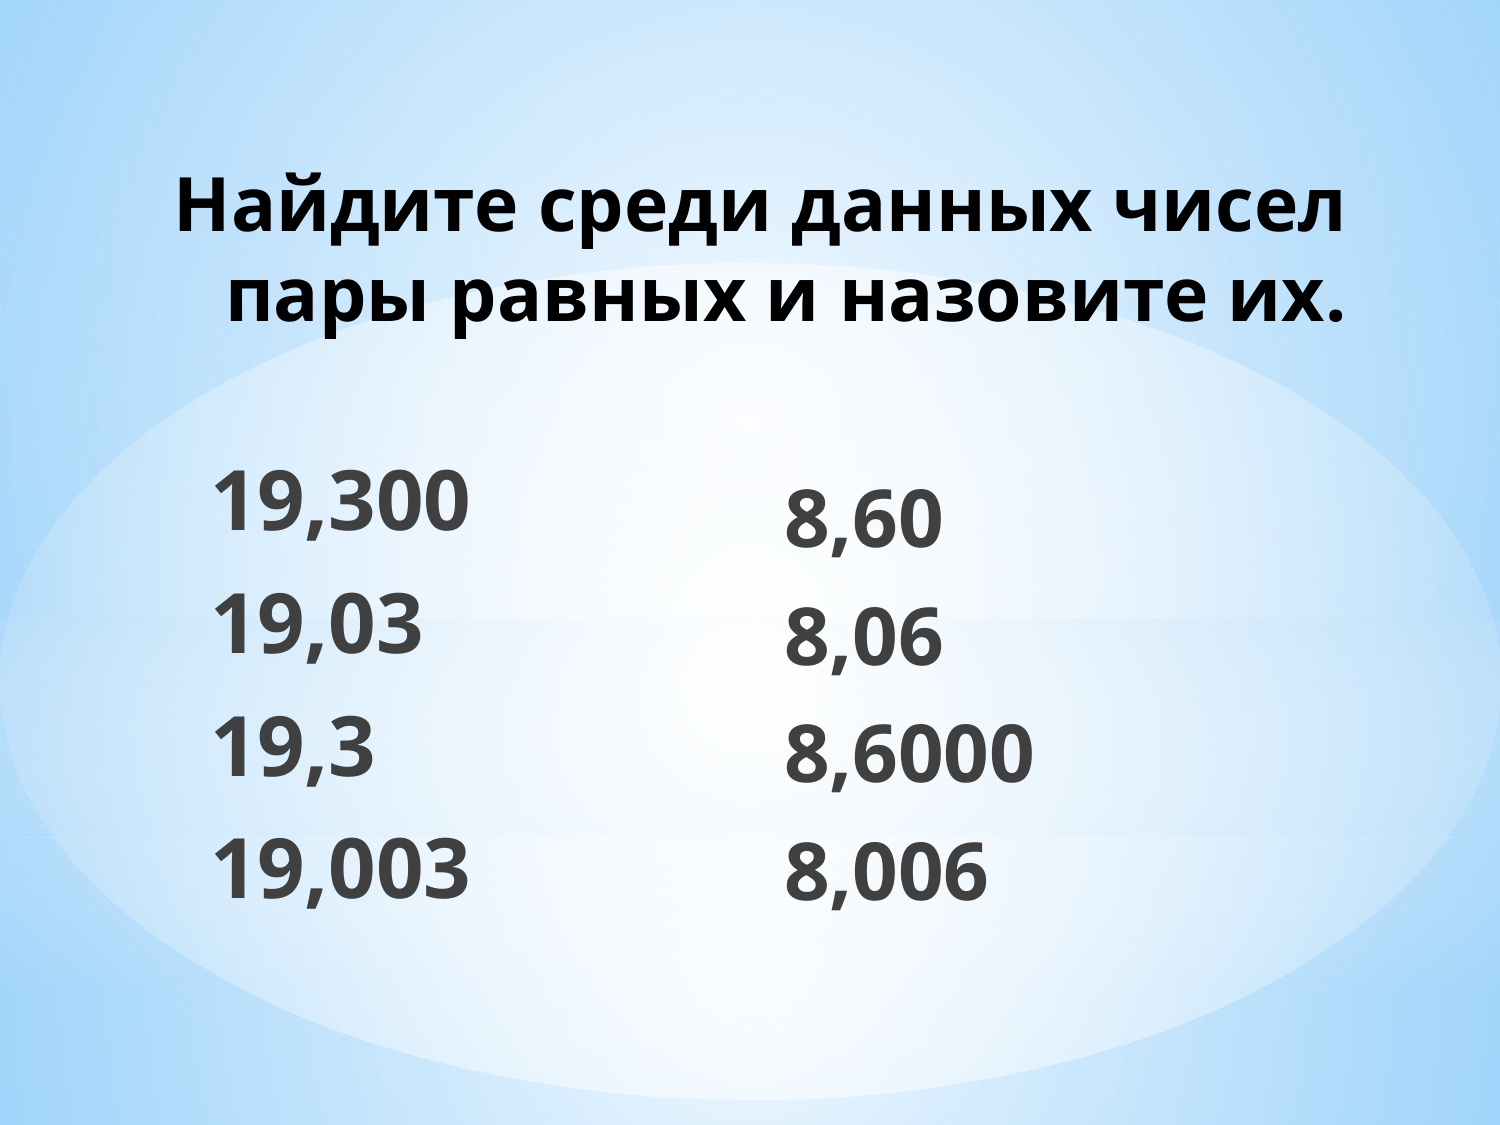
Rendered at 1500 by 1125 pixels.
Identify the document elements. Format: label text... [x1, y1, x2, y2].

list 19,300 19,03 19,3 19,003 [187, 361, 737, 941]
title Найдите среди данных чисел пары равных и назовите их. [135, 149, 1363, 327]
list 8,60 8,06 8,6000 8,006 [761, 385, 1311, 929]
